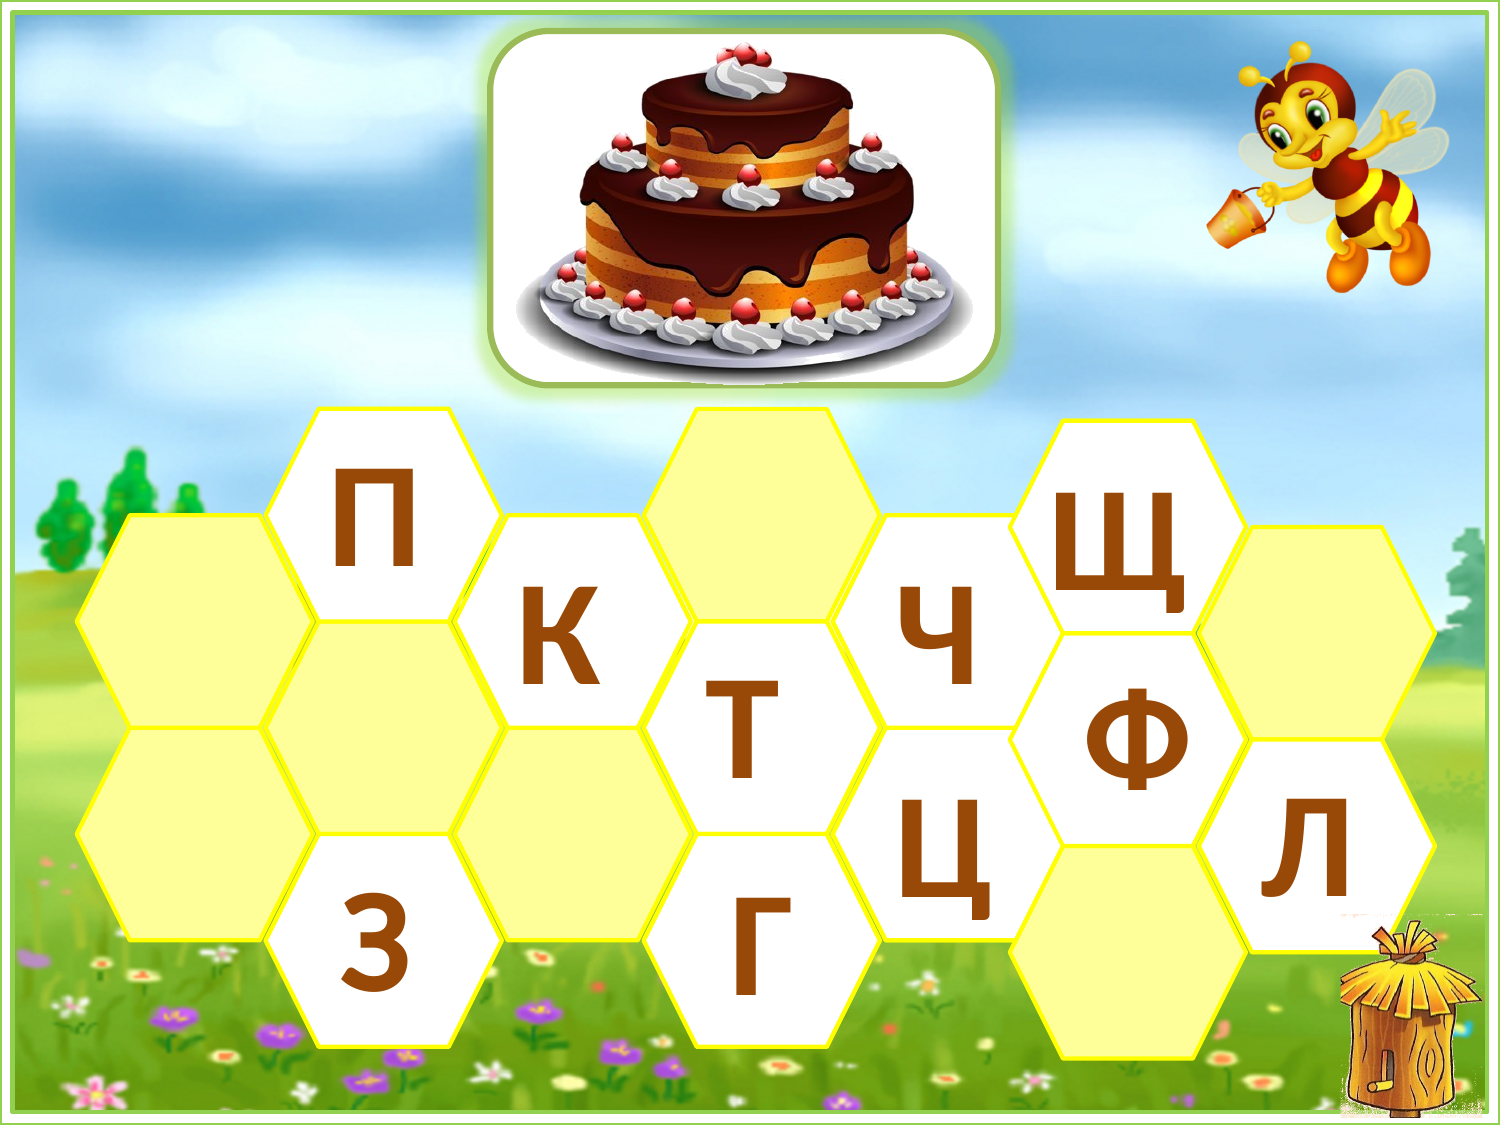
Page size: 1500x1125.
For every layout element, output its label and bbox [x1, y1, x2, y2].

text_box [643, 621, 827, 833]
text_box [832, 736, 1070, 941]
text_box [832, 515, 1004, 729]
text_box [74, 513, 312, 730]
text_box [1009, 420, 1247, 634]
text_box [74, 728, 314, 943]
text_box [265, 833, 502, 1048]
picture [15, 15, 1485, 1118]
text_box [1198, 739, 1436, 953]
text_box [1252, 524, 1437, 738]
text_box [263, 629, 501, 832]
picture [513, 42, 975, 386]
text_box [453, 736, 638, 943]
text_box [642, 406, 882, 619]
text_box [1009, 641, 1247, 847]
text_box [488, 28, 1001, 373]
text_box [643, 833, 881, 1048]
text_box [1007, 854, 1245, 1061]
text_box [265, 408, 502, 622]
text_box [454, 515, 692, 729]
